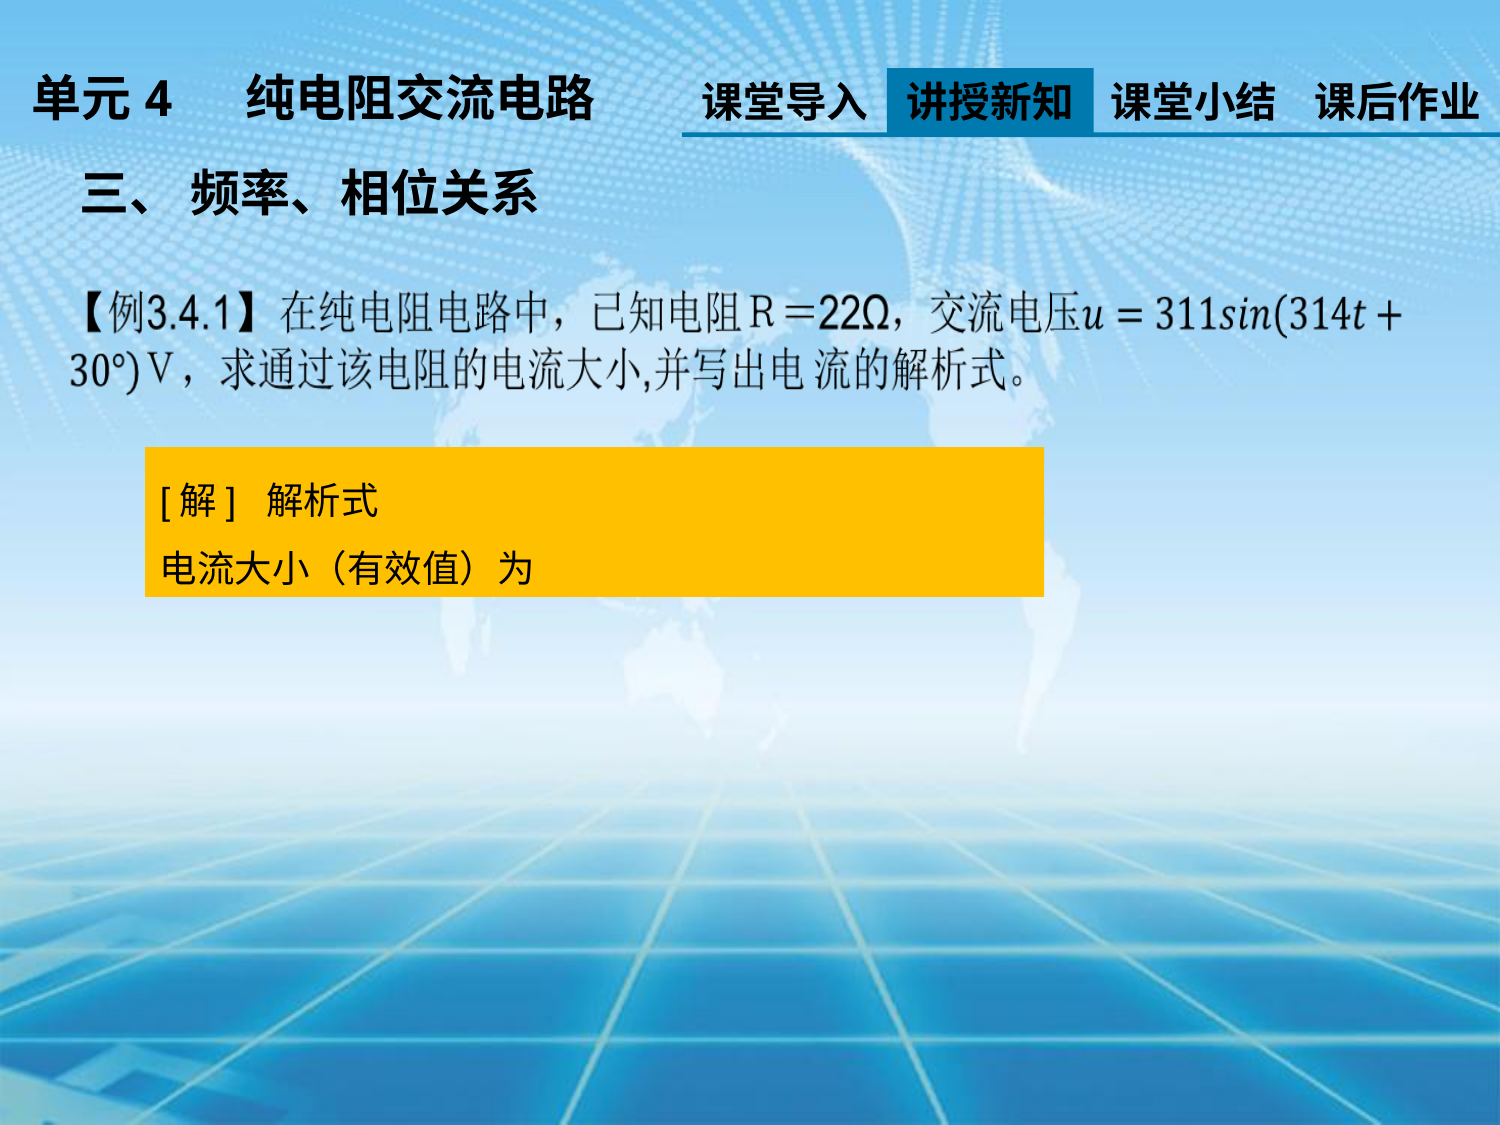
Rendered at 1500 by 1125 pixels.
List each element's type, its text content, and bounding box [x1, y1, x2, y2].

picture [0, 0, 1500, 1125]
text_box [53, 273, 1429, 407]
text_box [16, 59, 1500, 135]
text_box 三、 频率、相位关系 [19, 135, 601, 249]
